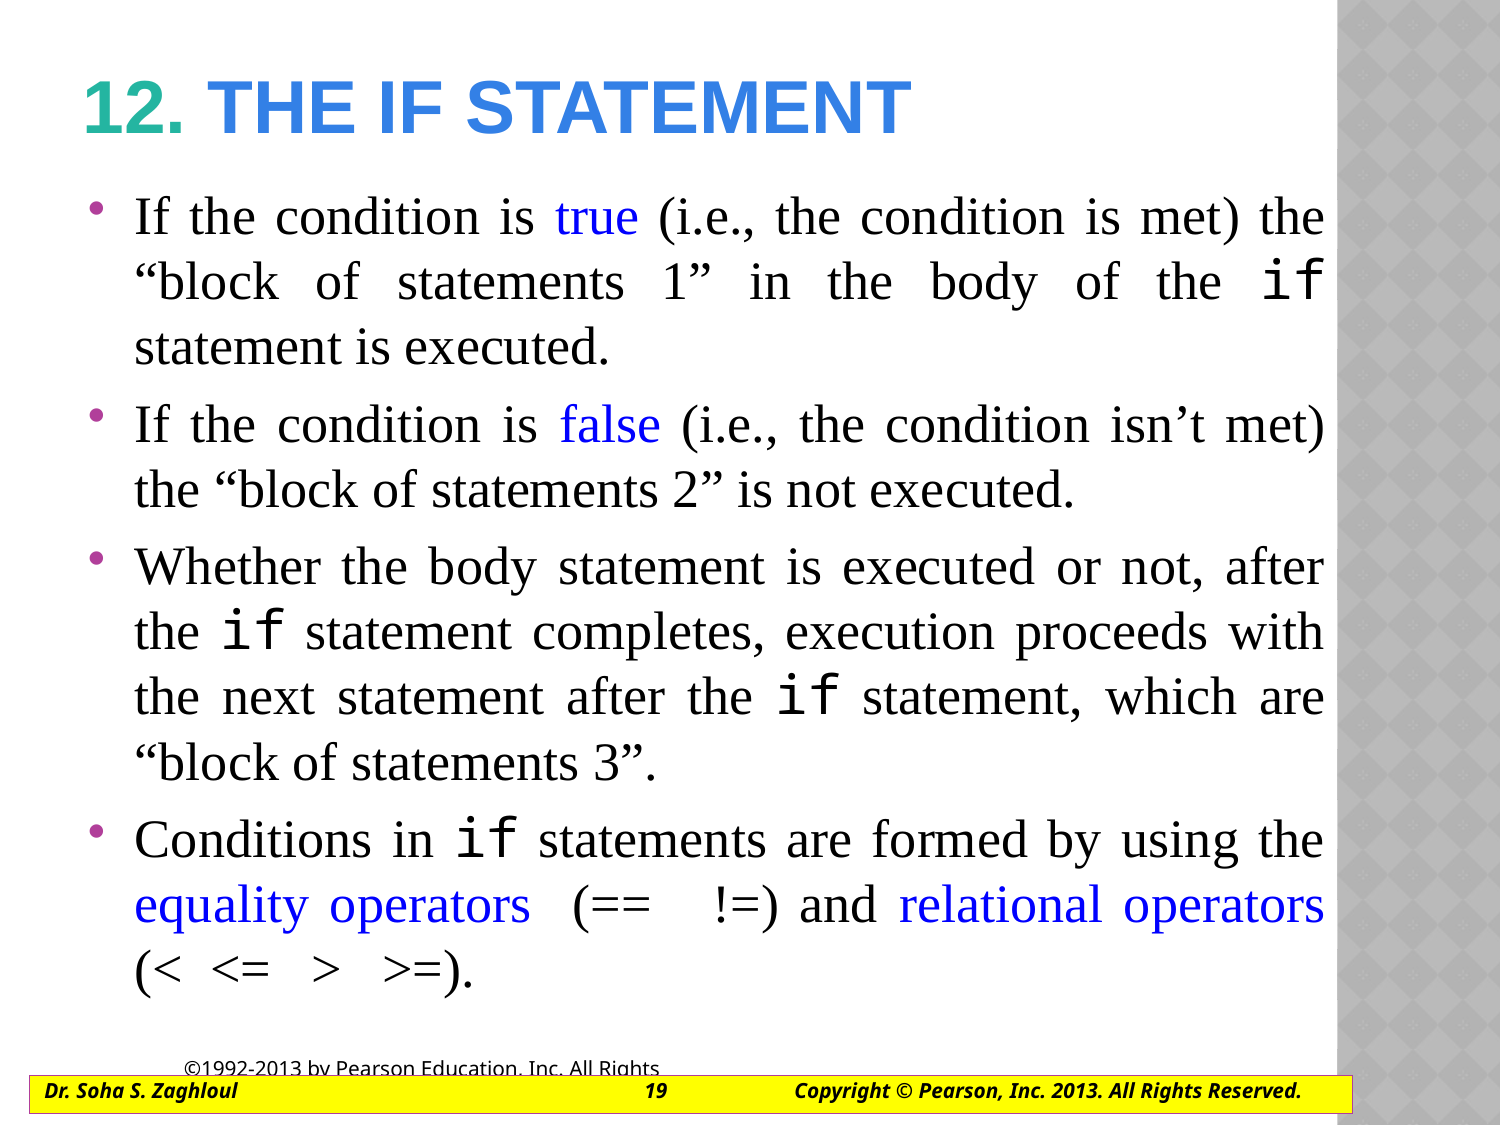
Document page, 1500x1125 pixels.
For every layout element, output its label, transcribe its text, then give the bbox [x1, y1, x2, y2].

list If the condition is true (i.e., the condition is met) the “block of statements 1” in the body of the if statement is executed. If the condition is false (i.e., the condition isn’t met) the “block of statements 2” is not executed. Whether the body statement is executed or not, after the if statement completes, execution proceeds with the next statement after the if statement, which are “block of statements 3”. Conditions in if statements are formed by using the equality operators (== !=) and relational operators (< <= > >=). [75, 172, 1341, 1059]
text_box Dr. Soha S. Zaghloul 19 Copyright © Pearson, Inc. 2013. All Rights Reserved. [29, 1075, 1353, 1114]
title 12. The if statement [75, 52, 1263, 149]
